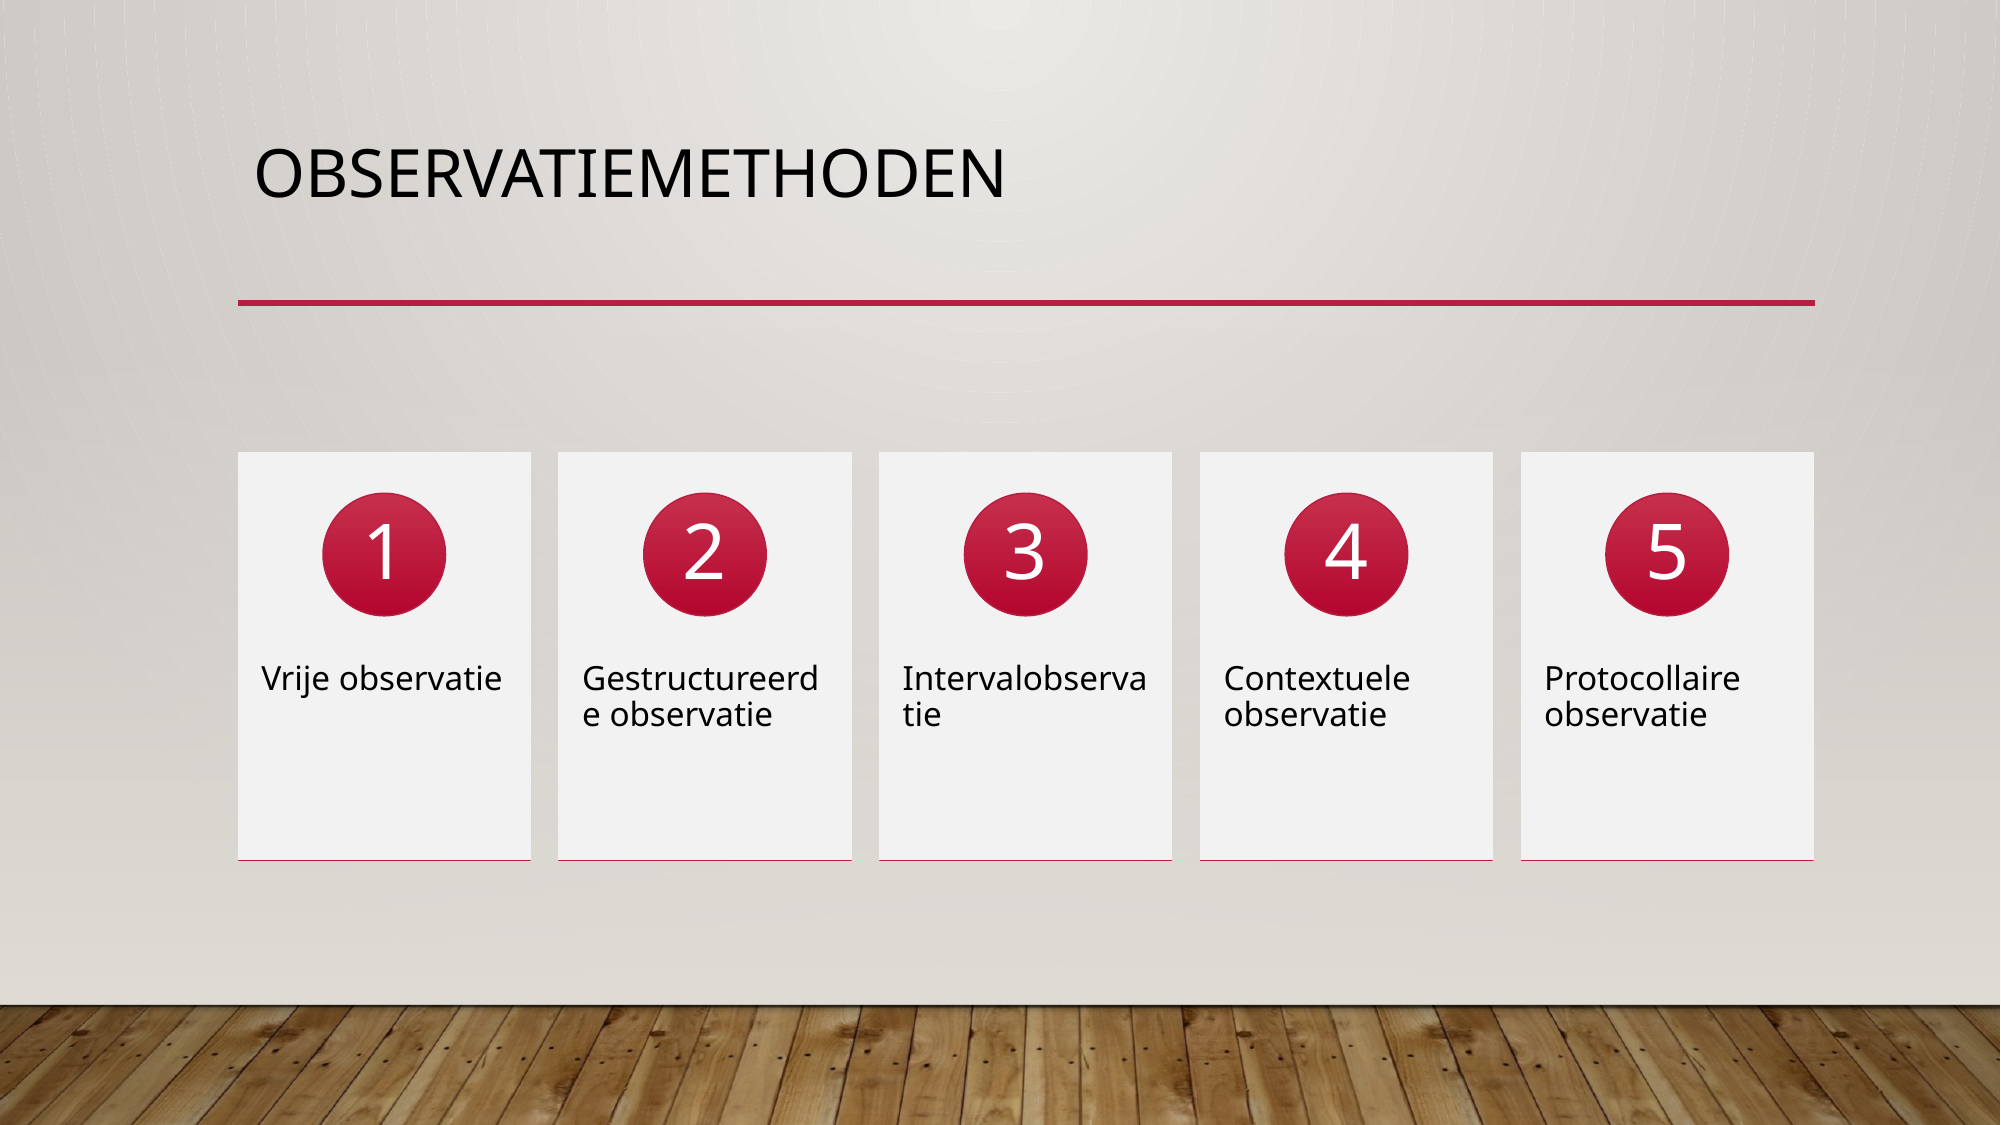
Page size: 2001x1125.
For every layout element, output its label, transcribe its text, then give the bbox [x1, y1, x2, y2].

title Observatiemethoden [238, 131, 1814, 305]
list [237, 383, 1814, 930]
picture [0, 1005, 2000, 1125]
